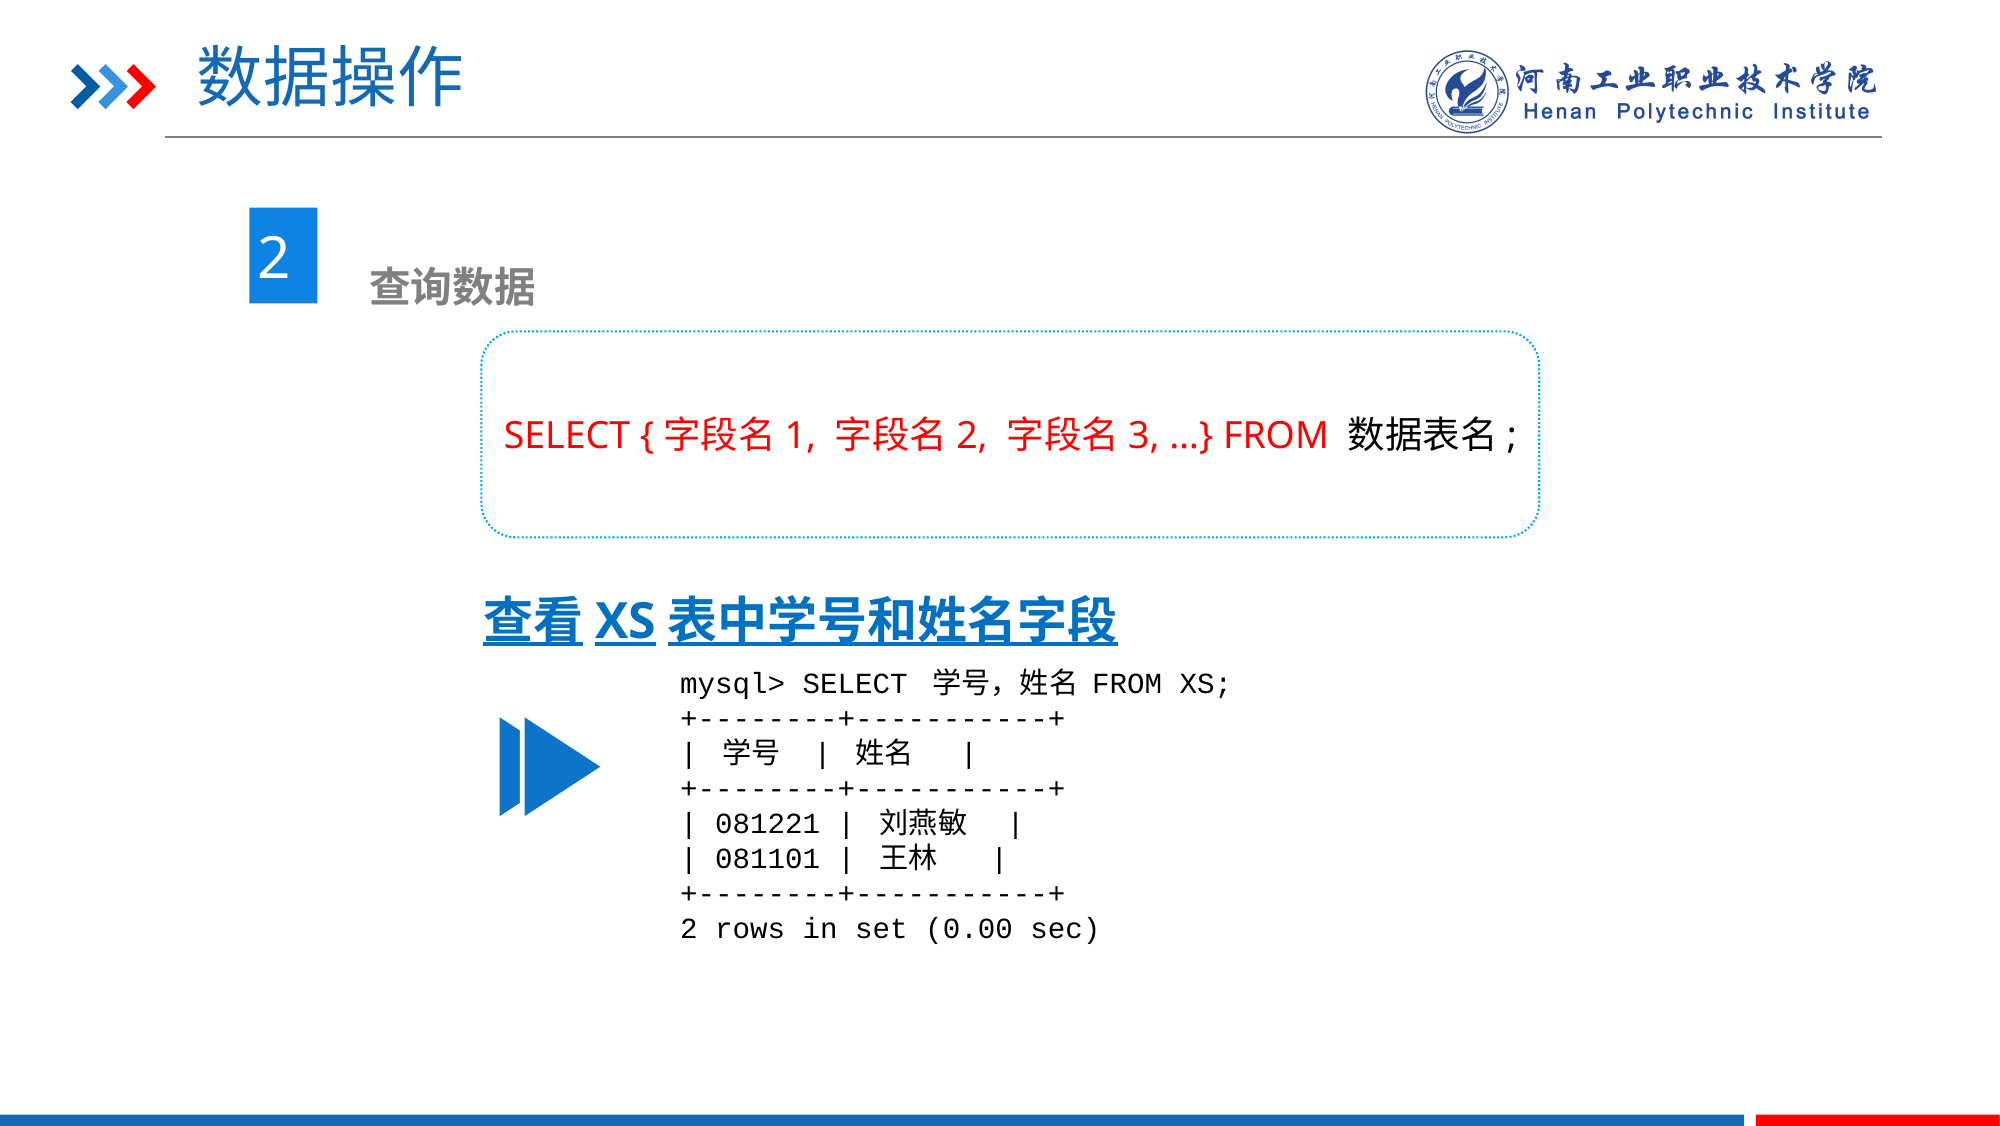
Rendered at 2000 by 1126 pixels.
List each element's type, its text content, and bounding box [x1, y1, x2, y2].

text_box 查询数据 [319, 245, 1092, 380]
picture [1407, 46, 1882, 140]
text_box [497, 712, 606, 821]
title 数据操作 [176, 11, 951, 139]
text_box SELECT {字段名1, 字段名2, 字段名3, …} FROM 数据表名; [481, 403, 1540, 464]
text_box [481, 331, 1540, 403]
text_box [249, 207, 318, 304]
text_box 查看XS表中学号和姓名字段 [468, 550, 1621, 656]
text_box mysql> SELECT 学号，姓名 FROM XS; +--------+-----------+ | 学号 | 姓名 | +--------+-----------+ | 081221 | 刘燕敏 | | 081101 | 王林 | +--------+-----------+ 2 rows in set (0.00 sec) [621, 656, 1372, 952]
text_box [481, 464, 1540, 538]
